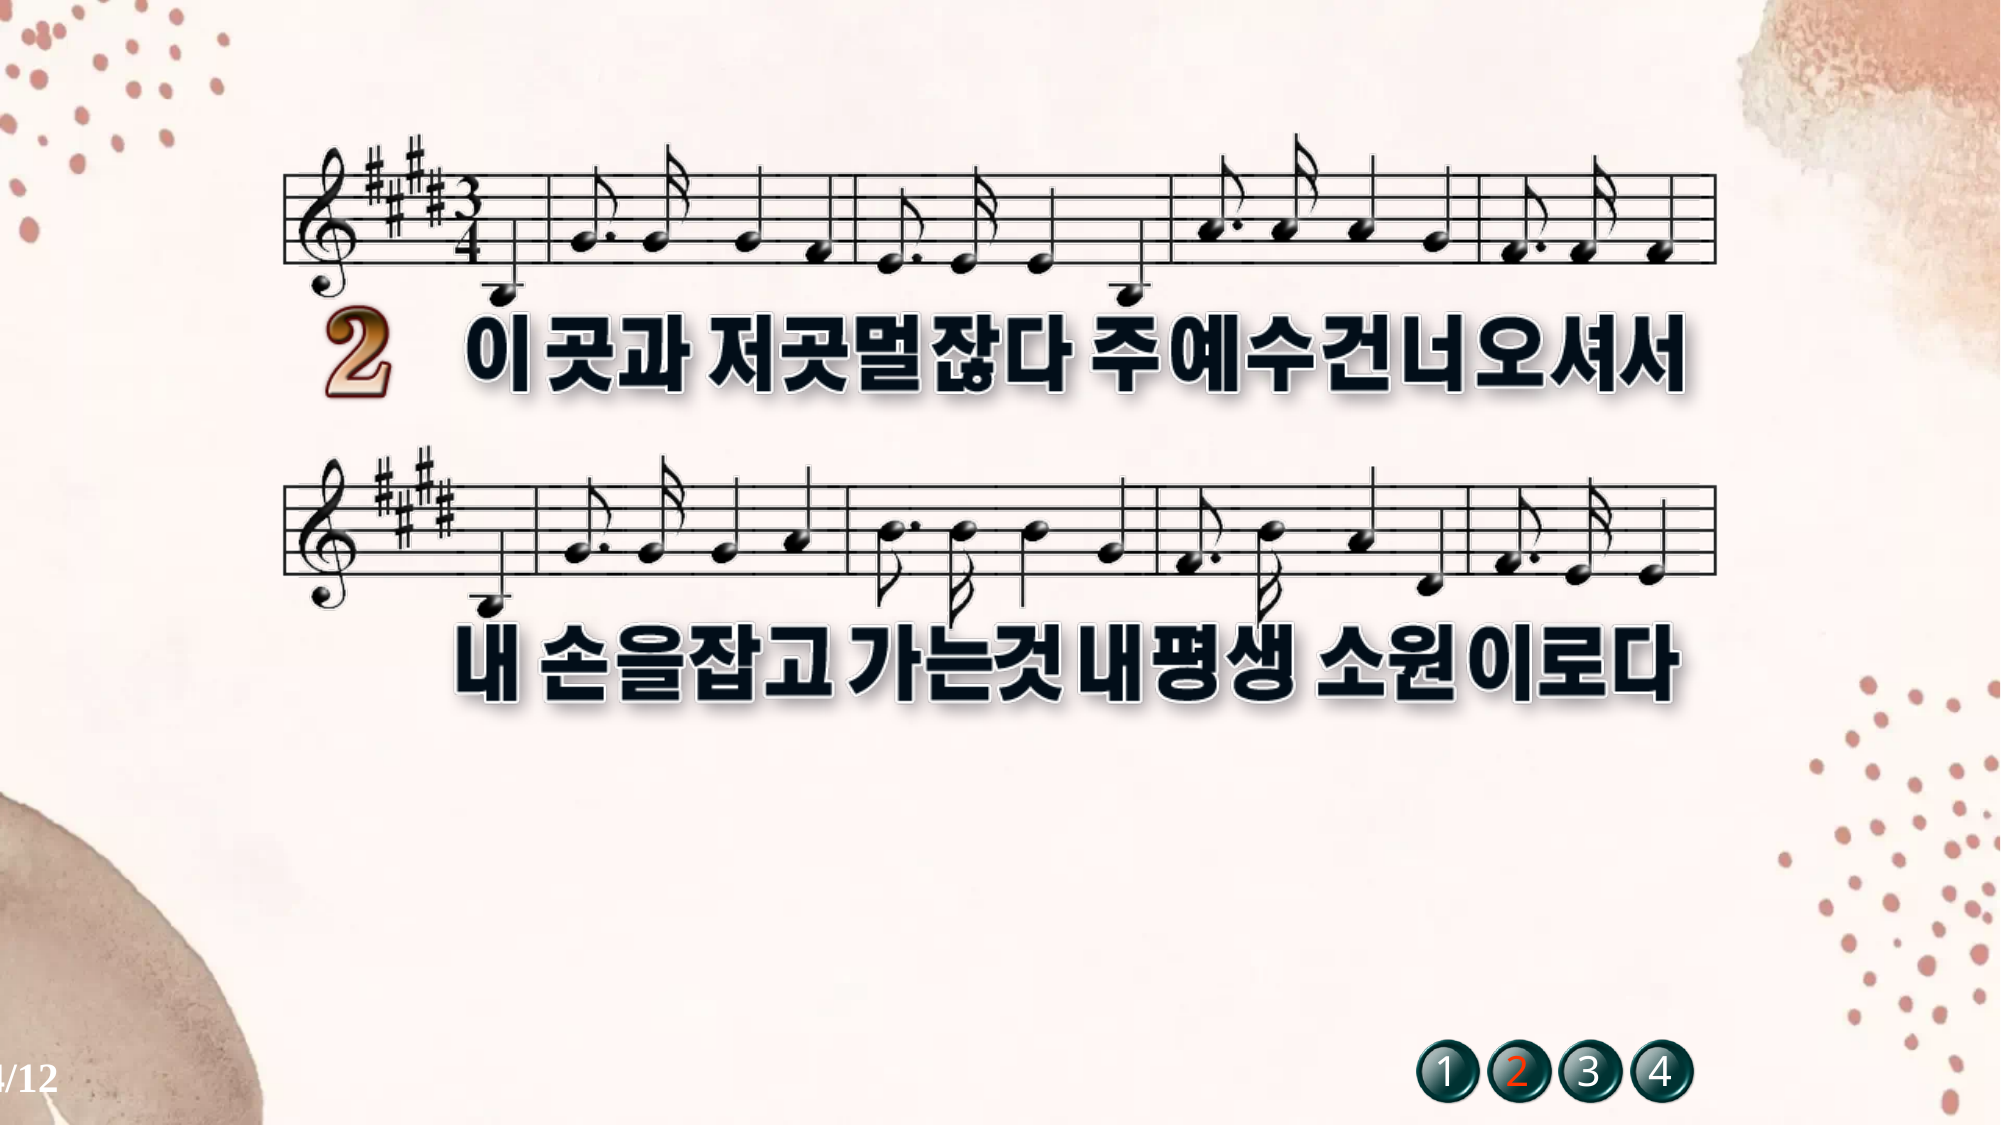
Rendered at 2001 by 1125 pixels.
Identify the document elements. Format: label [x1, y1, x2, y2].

picture [0, 0, 2001, 1125]
text_box [1627, 1035, 1697, 1106]
text_box [1413, 1035, 1484, 1106]
text_box [1484, 1035, 1555, 1106]
text_box [1555, 1035, 1626, 1106]
